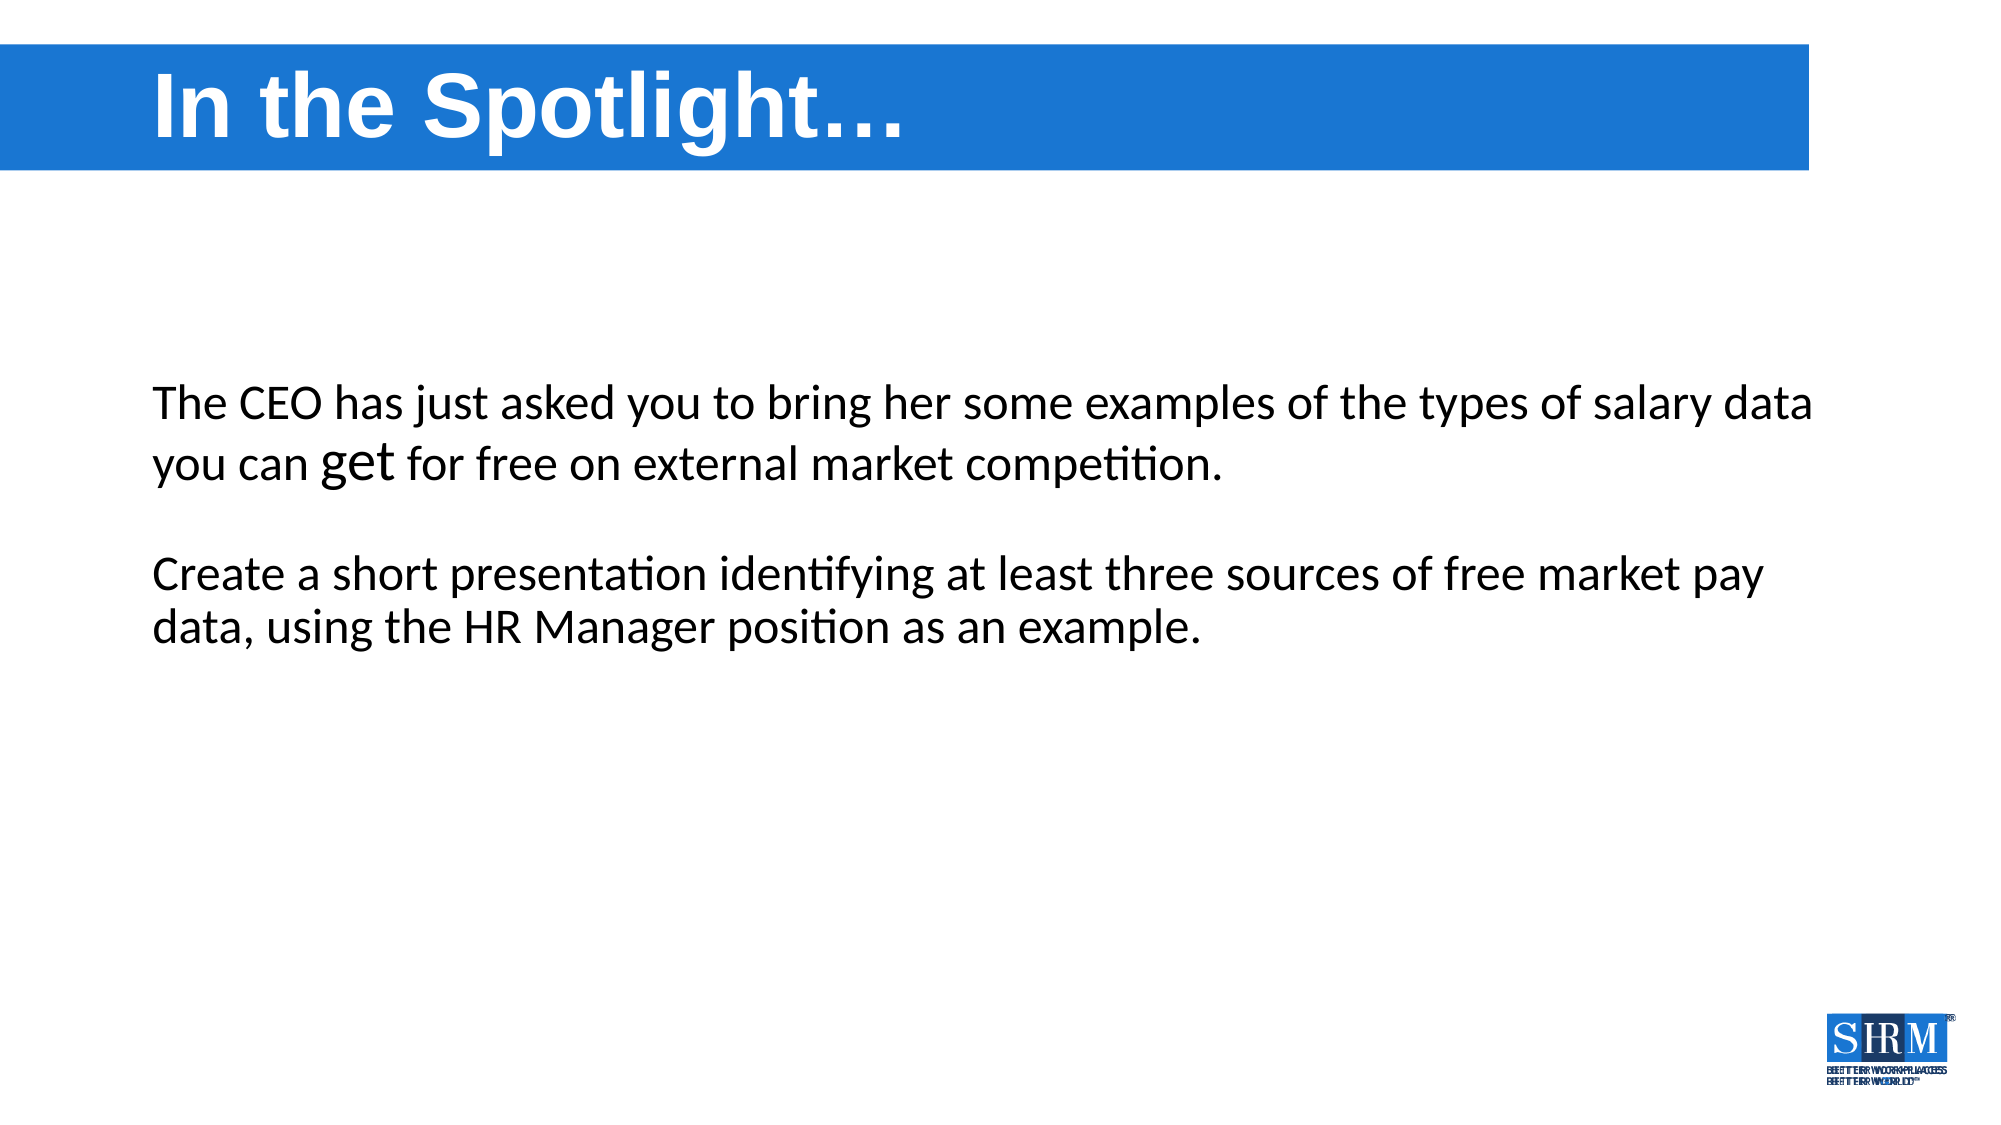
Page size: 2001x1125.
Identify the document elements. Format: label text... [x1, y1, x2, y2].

picture [1827, 1013, 1956, 1085]
list The CEO has just asked you to bring her some examples of the types of salary data you can get for free on external market competition. Create a short presentation identifying at least three sources of free market pay data, using the HR Manager position as an example. [137, 368, 1863, 911]
title In the Spotlight… [137, 44, 1863, 171]
